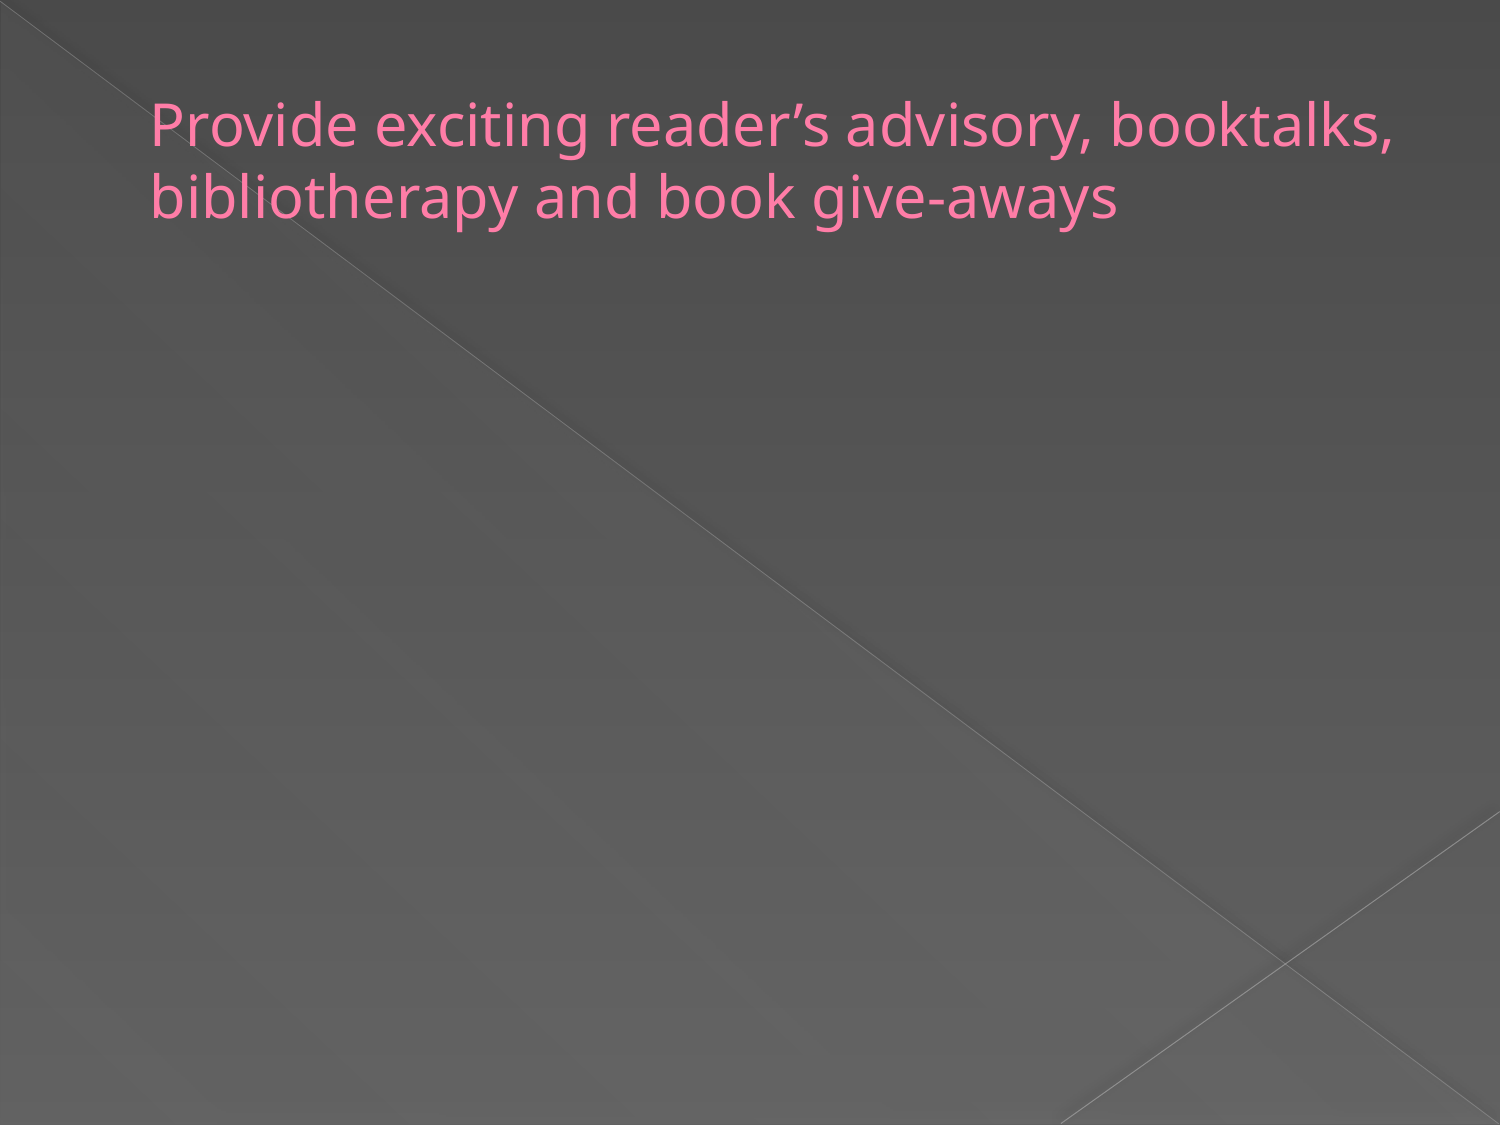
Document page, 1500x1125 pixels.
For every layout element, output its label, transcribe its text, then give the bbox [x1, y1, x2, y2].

title Provide exciting reader’s advisory, booktalks, bibliotherapy and book give-aways [75, 43, 1425, 274]
